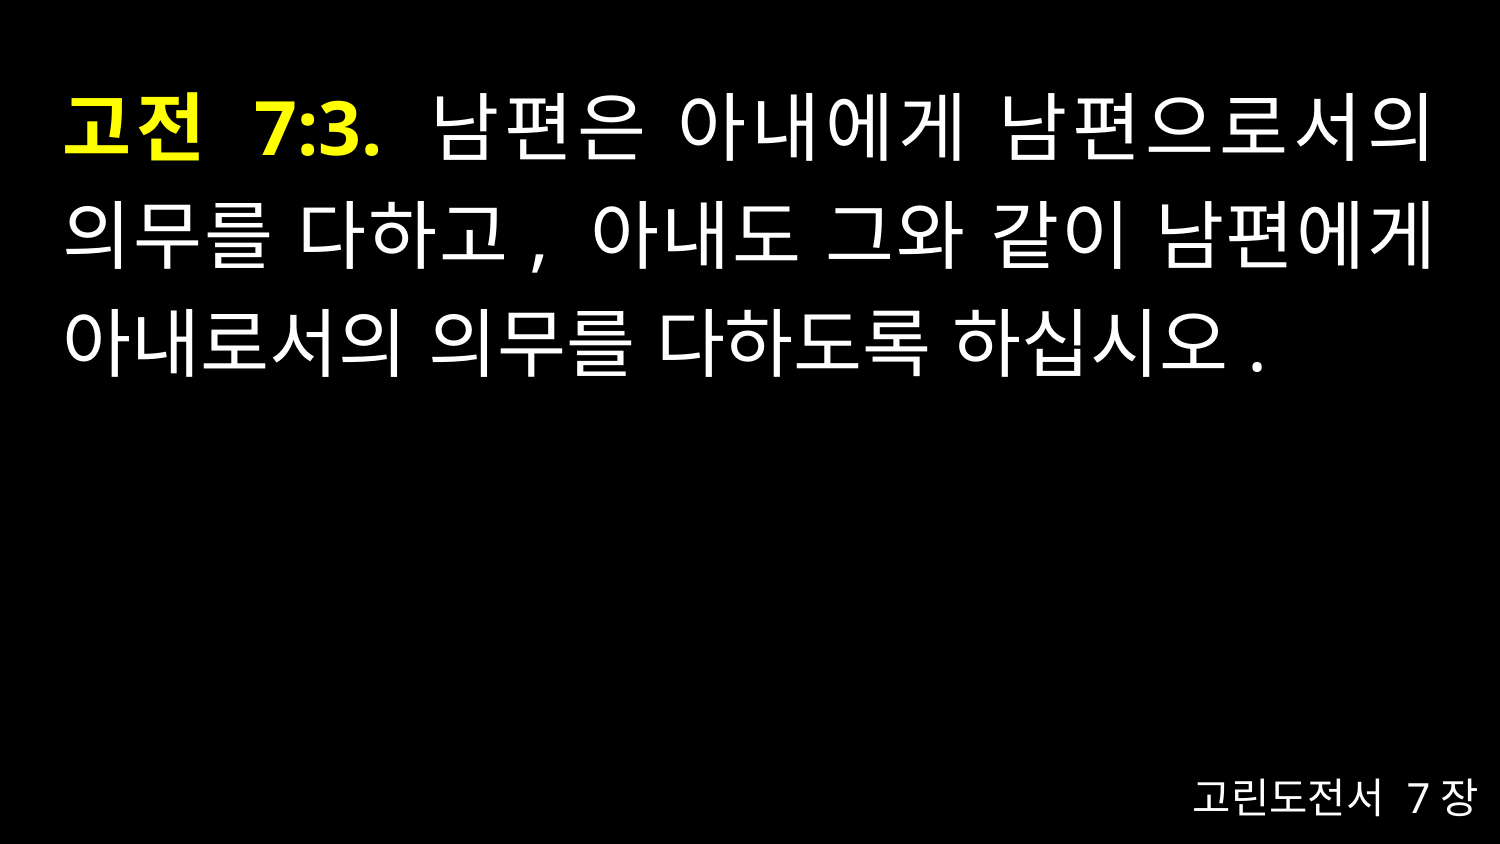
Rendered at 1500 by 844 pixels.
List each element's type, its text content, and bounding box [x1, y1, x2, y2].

subtitle 고린도전서 7장 [916, 770, 1500, 844]
title 고전 7:3. 남편은 아내에게 남편으로서의 의무를 다하고, 아내도 그와 같이 남편에게 아내로서의 의무를 다하도록 하십시오. [0, 0, 1500, 844]
